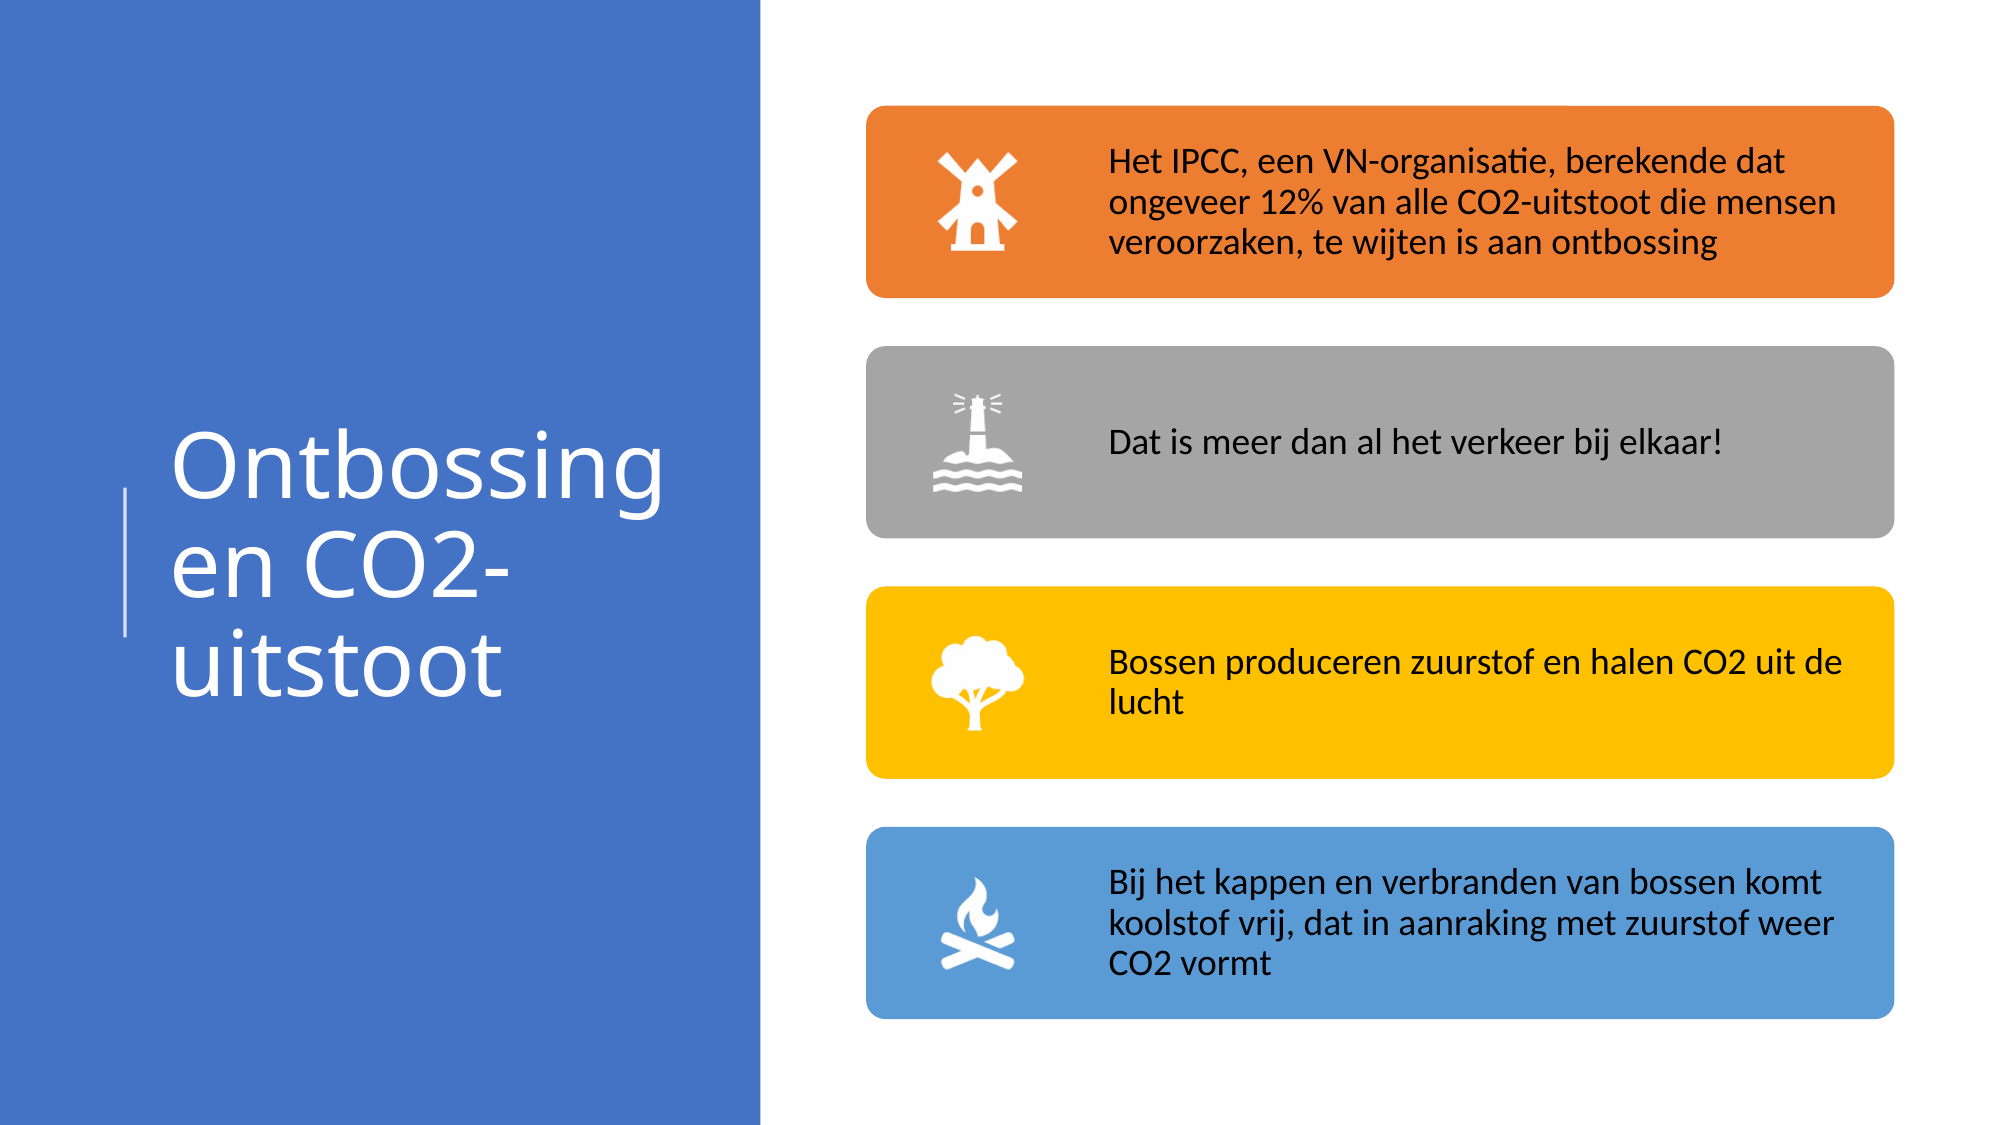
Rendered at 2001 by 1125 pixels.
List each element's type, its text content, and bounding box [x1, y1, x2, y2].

text_box [0, 0, 761, 1125]
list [866, 105, 1895, 1020]
title Ontbossing en CO2-uitstoot [154, 116, 708, 1020]
